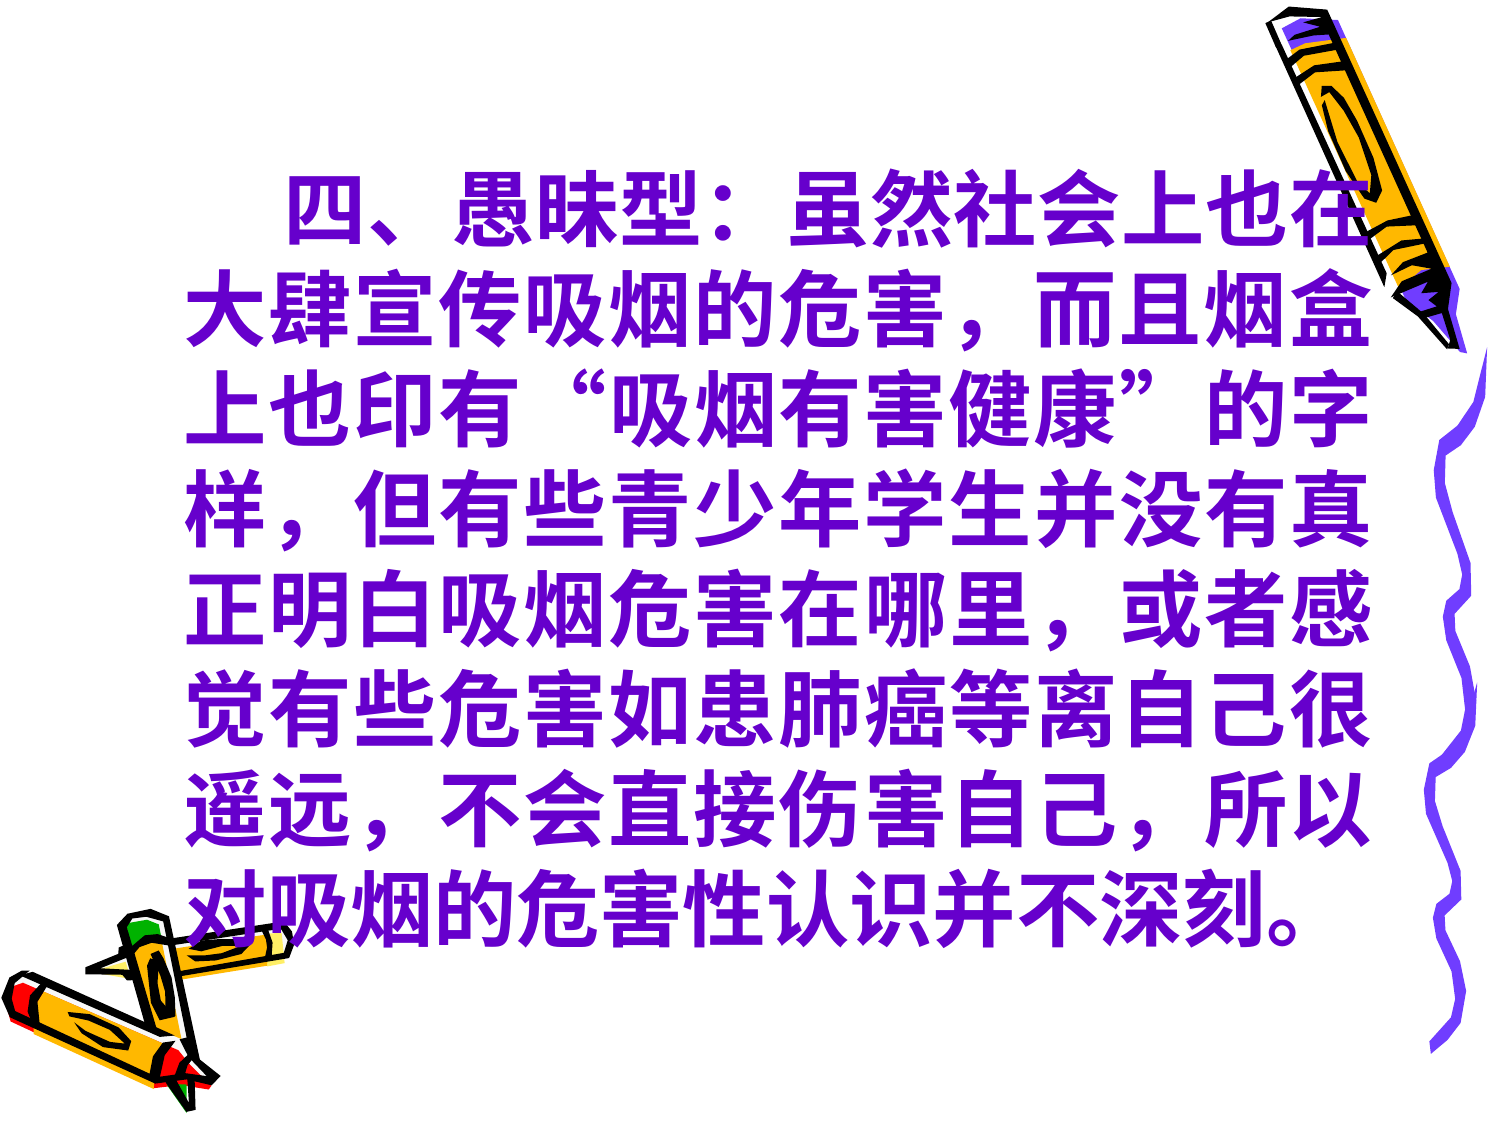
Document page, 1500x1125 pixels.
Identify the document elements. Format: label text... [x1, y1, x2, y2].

list 四、愚昧型：虽然社会上也在大肆宣传吸烟的危害，而且烟盒上也印有“吸烟有害健康”的字样，但有些青少年学生并没有真正明白吸烟危害在哪里，或者感觉有些危害如患肺癌等离自己很遥远，不会直接伤害自己，所以对吸烟的危害性认识并不深刻。 [112, 149, 1388, 1051]
